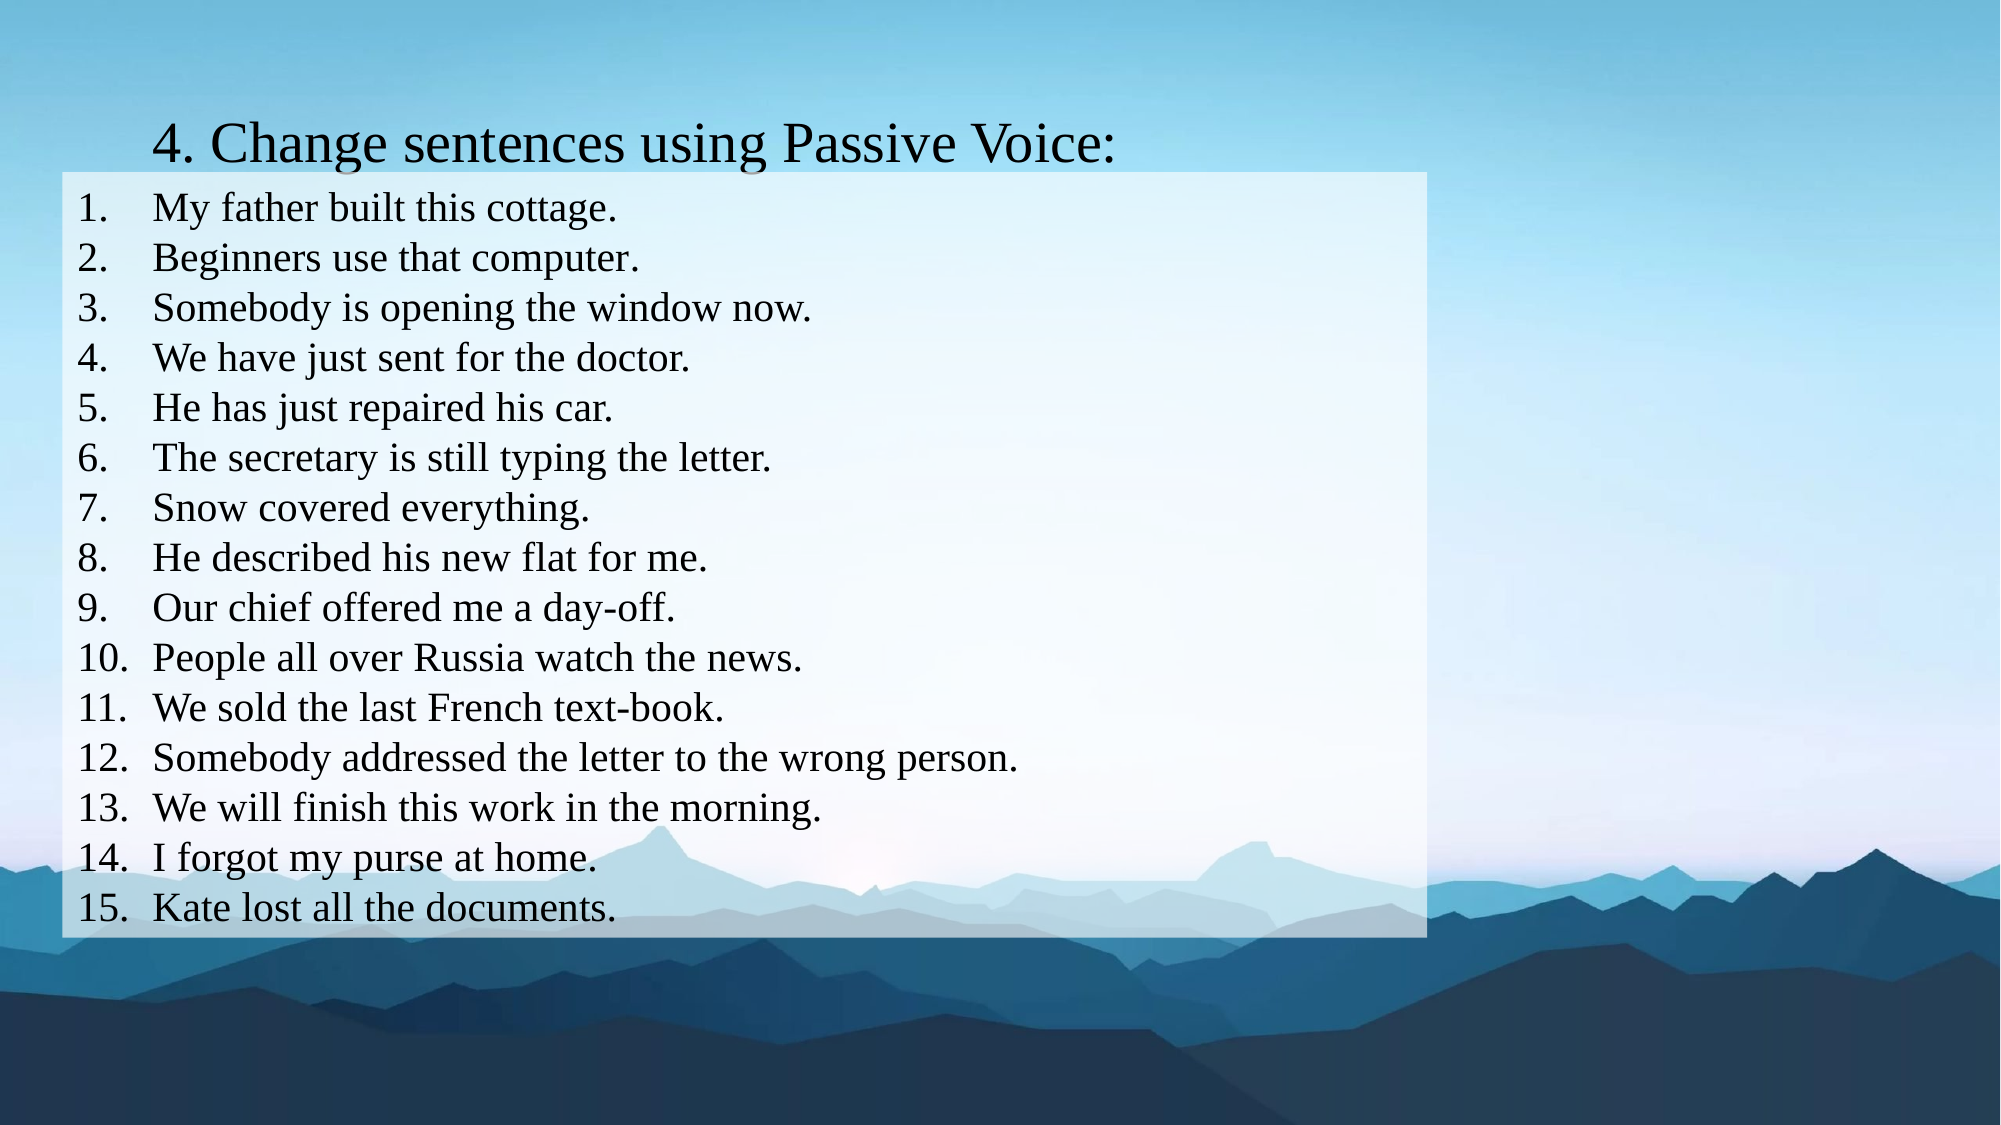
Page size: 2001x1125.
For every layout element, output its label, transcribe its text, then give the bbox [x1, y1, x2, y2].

list My father built this cottage. Beginners use that computer. Somebody is opening the window now. We have just sent for the doctor. He has just repaired his car. The secretary is still typing the letter. Snow covered everything. He described his new flat for me. Our chief offered me a day-off. People all over Russia watch the news. We sold the last French text-book. Somebody addressed the letter to the wrong person. We will finish this work in the morning. I forgot my purse at home. Kate lost all the documents. [62, 172, 1428, 938]
picture [0, 0, 2001, 1125]
title 4. Change sentences using Passive Voice: [137, 59, 1863, 278]
